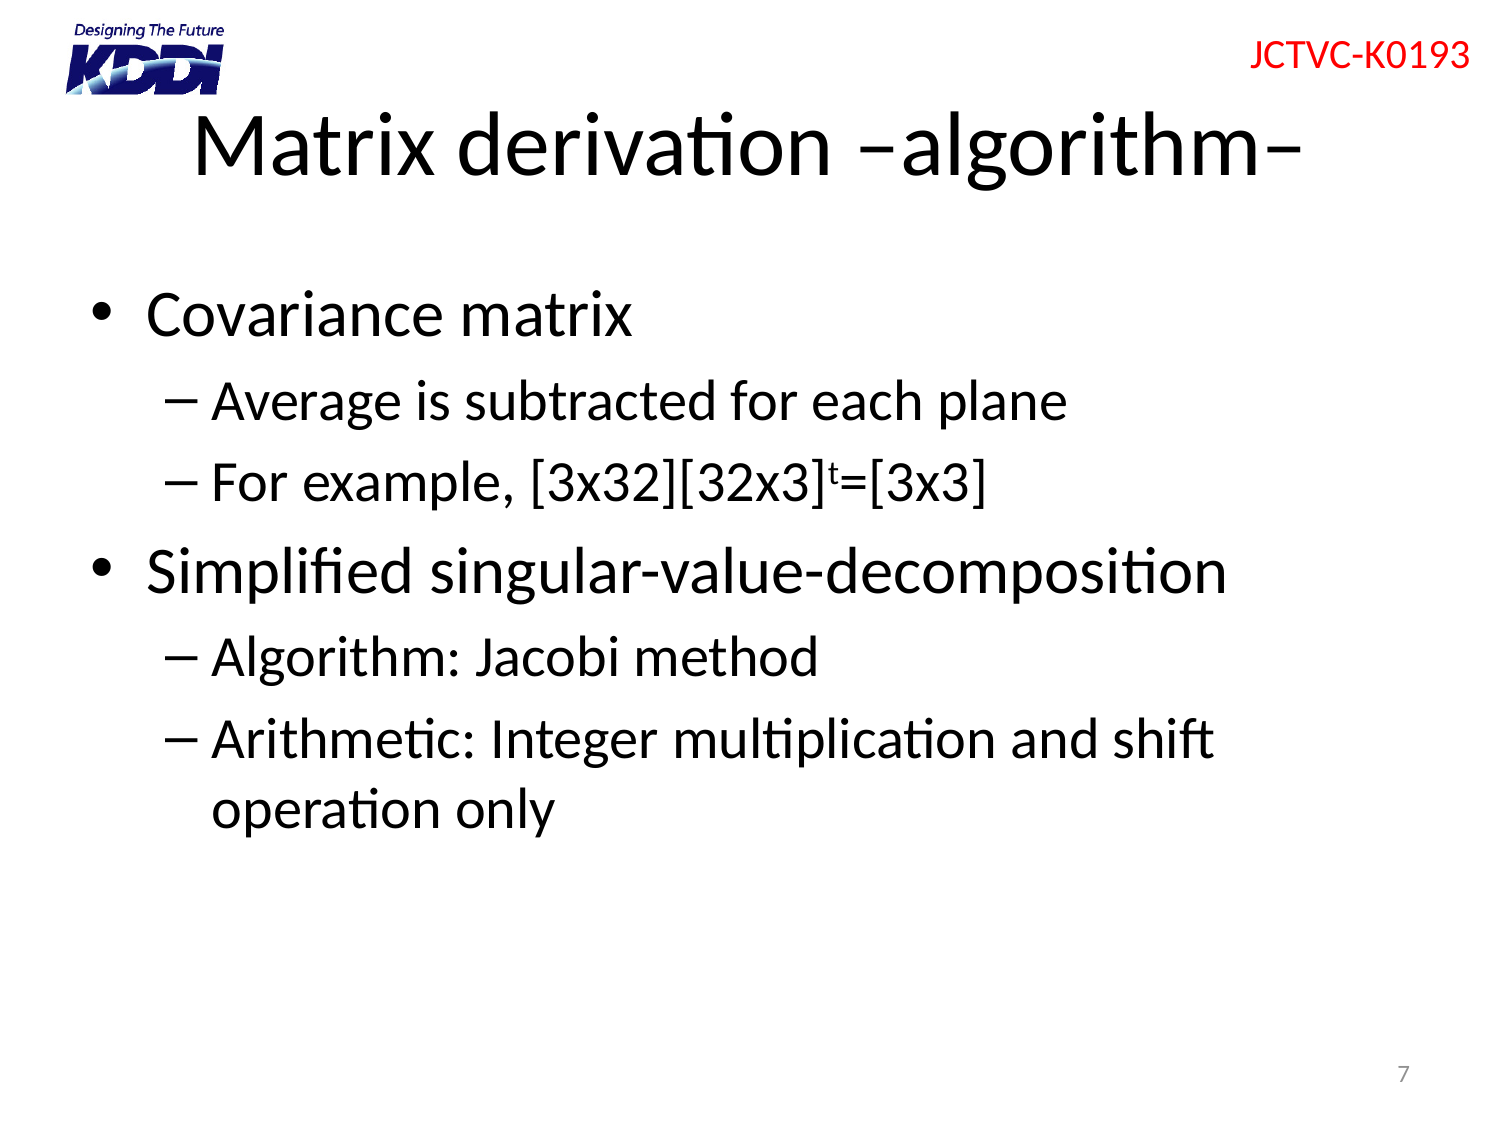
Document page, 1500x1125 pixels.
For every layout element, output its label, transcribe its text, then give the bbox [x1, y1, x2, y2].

list Covariance matrix Average is subtracted for each plane For example, [3x32][32x3]t=[3x3] Simplified singular-value-decomposition Algorithm: Jacobi method Arithmetic: Integer multiplication and shift operation only [74, 262, 1426, 1006]
slide_number 7 [1074, 1042, 1425, 1103]
picture [61, 18, 236, 100]
title Matrix derivation –algorithm– [74, 44, 1426, 233]
